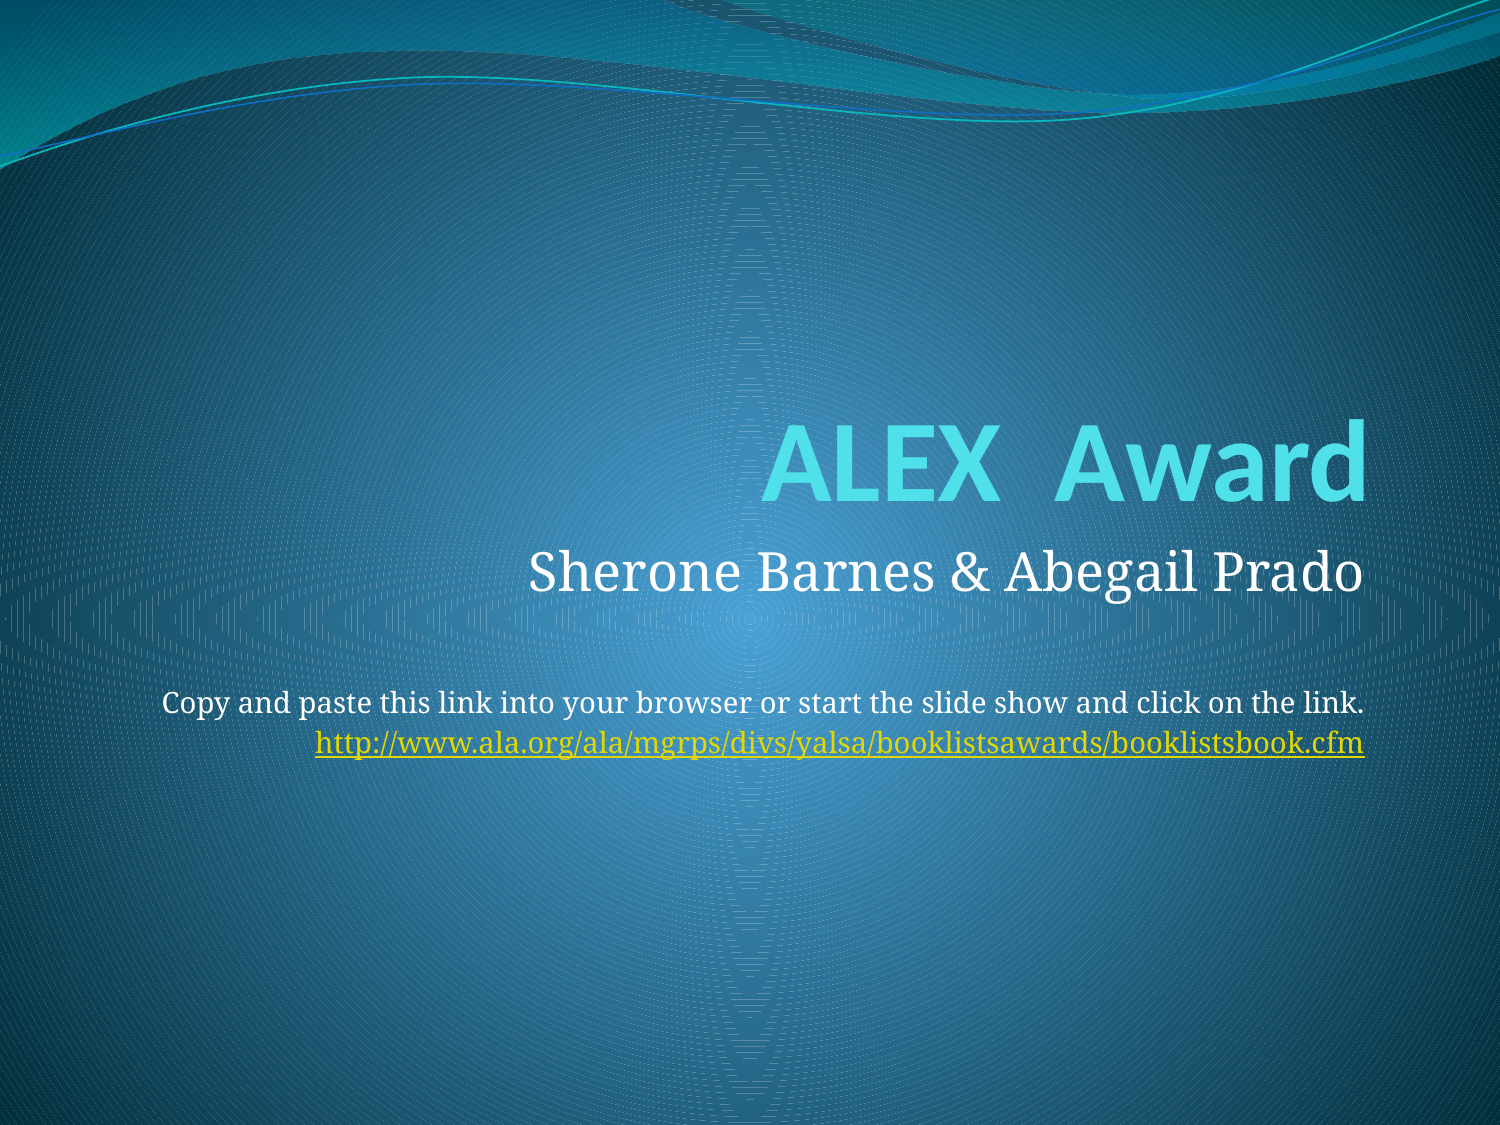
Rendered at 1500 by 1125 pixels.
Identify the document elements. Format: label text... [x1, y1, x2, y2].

title ALEX Award [87, 224, 1376, 525]
subtitle Sherone Barnes & Abegail Prado Copy and paste this link into your browser or start the slide show and click on the link. http://www.ala.org/ala/mgrps/divs/yalsa/booklistsawards/booklistsbook.cfm [87, 529, 1376, 818]
